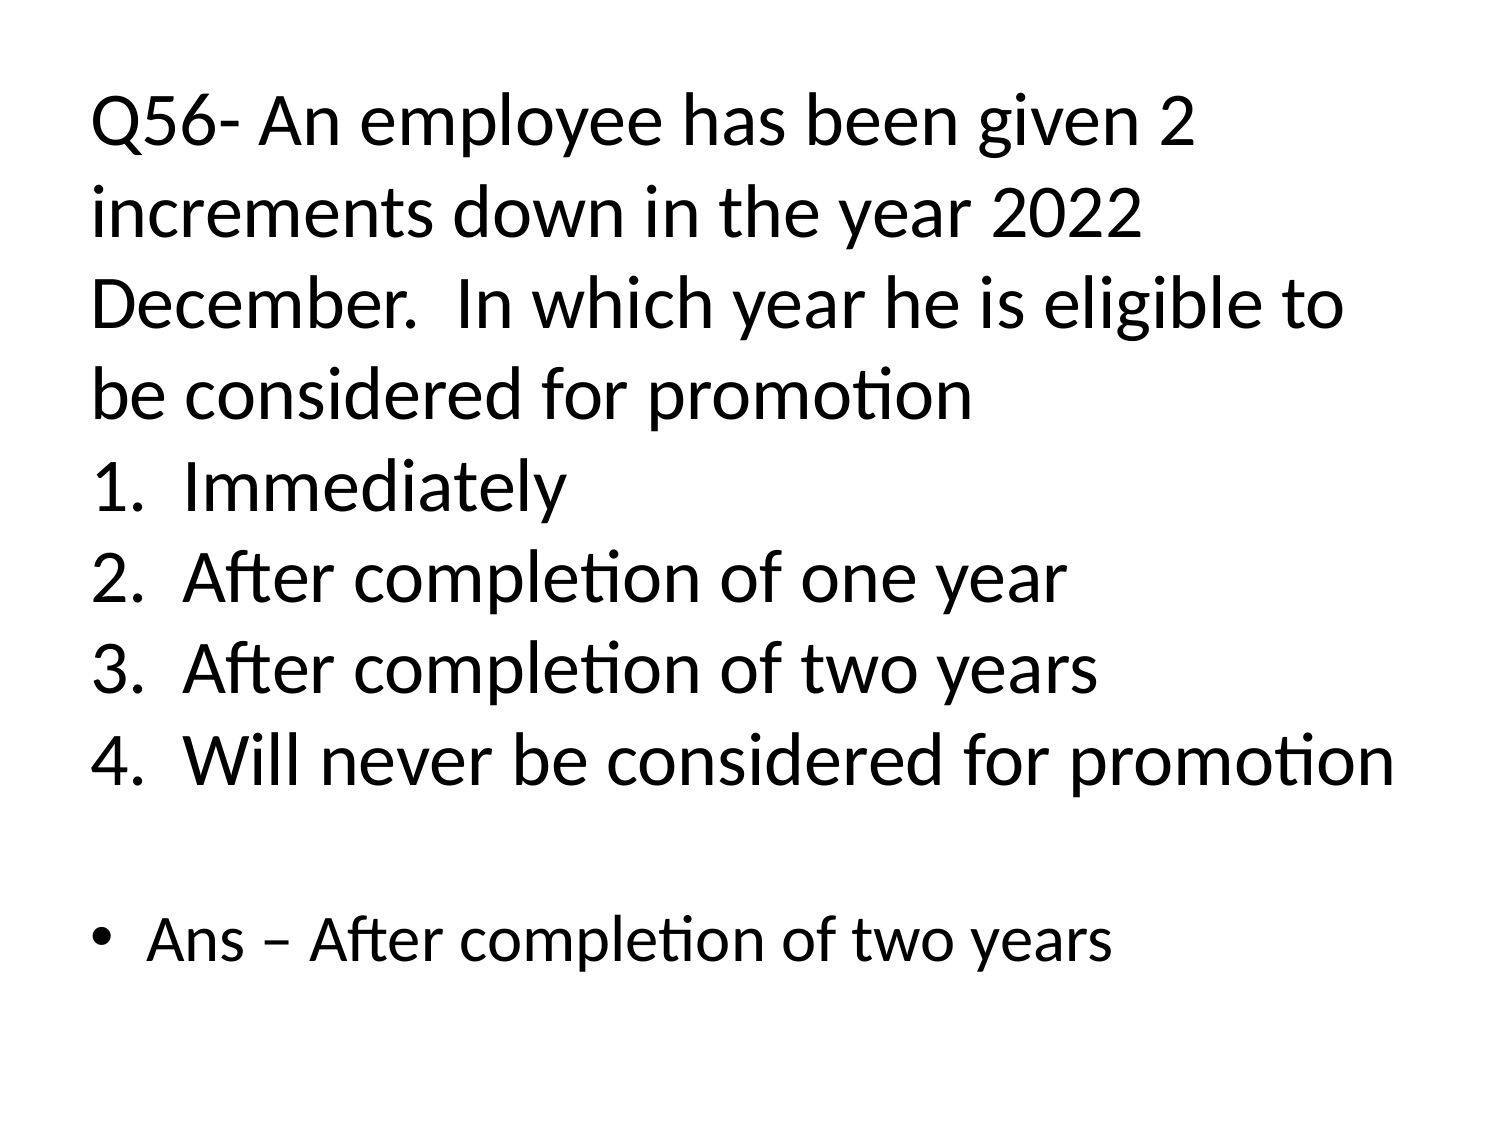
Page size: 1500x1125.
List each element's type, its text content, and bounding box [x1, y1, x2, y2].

list Ans – After completion of two years [75, 887, 1425, 1005]
title Q56- An employee has been given 2 increments down in the year 2022 December. In which year he is eligible to be considered for promotion 1. Immediately 2. After completion of one year 3. After completion of two years 4. Will never be considered for promotion [75, 45, 1425, 825]
